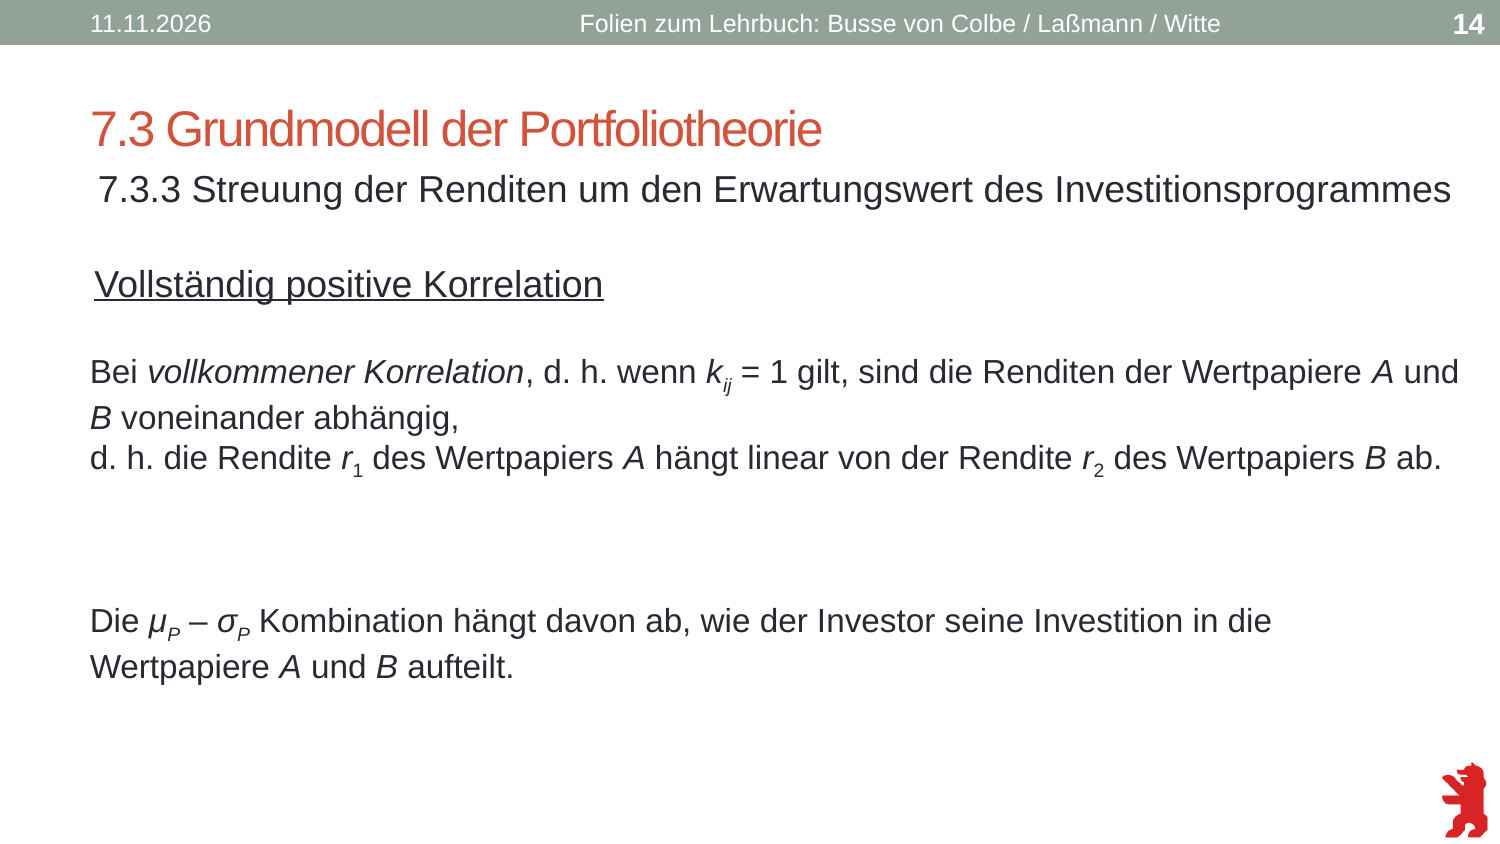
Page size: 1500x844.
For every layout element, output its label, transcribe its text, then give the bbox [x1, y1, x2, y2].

slide_number 14 [1325, 2, 1500, 43]
footer Folien zum Lehrbuch: Busse von Colbe / Laßmann / Witte [562, 2, 1238, 43]
text_box Vollständig positive Korrelation [79, 252, 619, 313]
picture [1434, 760, 1500, 844]
text_box Die μP – σP Kombination hängt davon ab, wie der Investor seine Investition in die Wertpapiere A und B aufteilt. [75, 592, 1306, 733]
text_box 7.3.3 Streuung der Renditen um den Erwartungswert des Investitionsprogrammes [83, 157, 1468, 217]
text_box Bei vollkommener Korrelation, d. h. wenn kij = 1 gilt, sind die Renditen der Wertpapiere A und B voneinander abhängig, d. h. die Rendite r1 des Wertpapiers A hängt linear von der Rendite r2 des Wertpapiers B ab. [75, 343, 1476, 529]
title 7.3 Grundmodell der Portfoliotheorie [75, 65, 1425, 188]
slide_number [75, 2, 550, 43]
